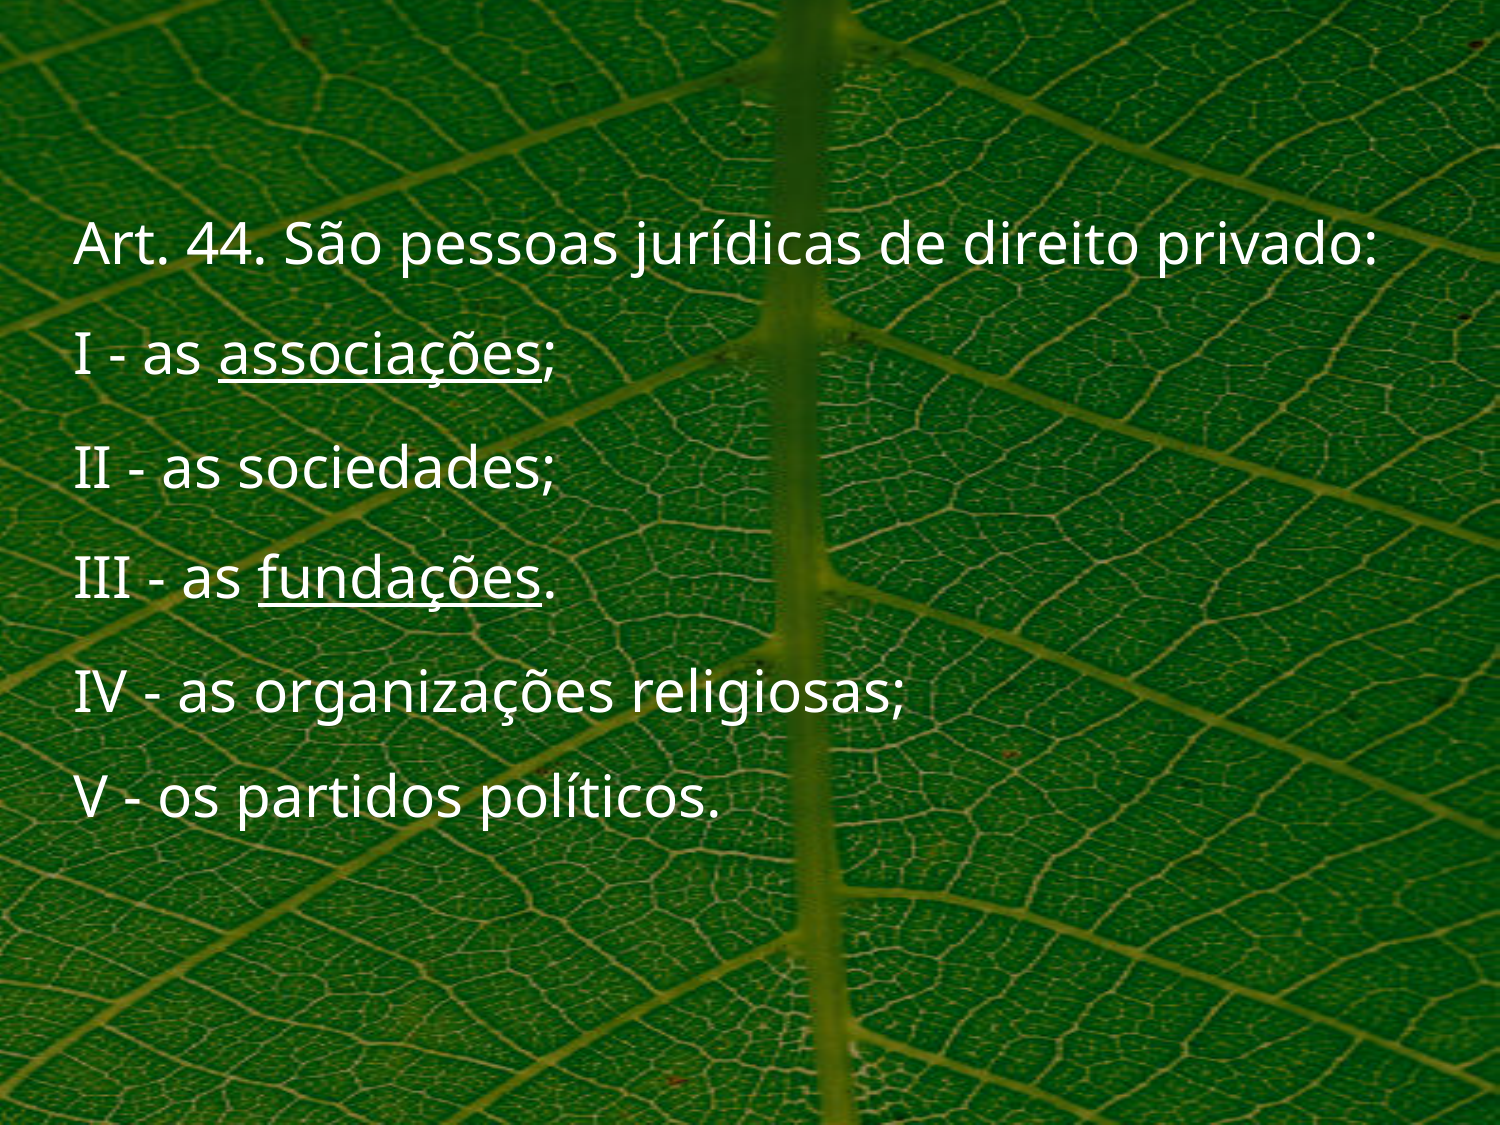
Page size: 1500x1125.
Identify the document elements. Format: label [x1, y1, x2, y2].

list [0, 0, 1500, 1125]
